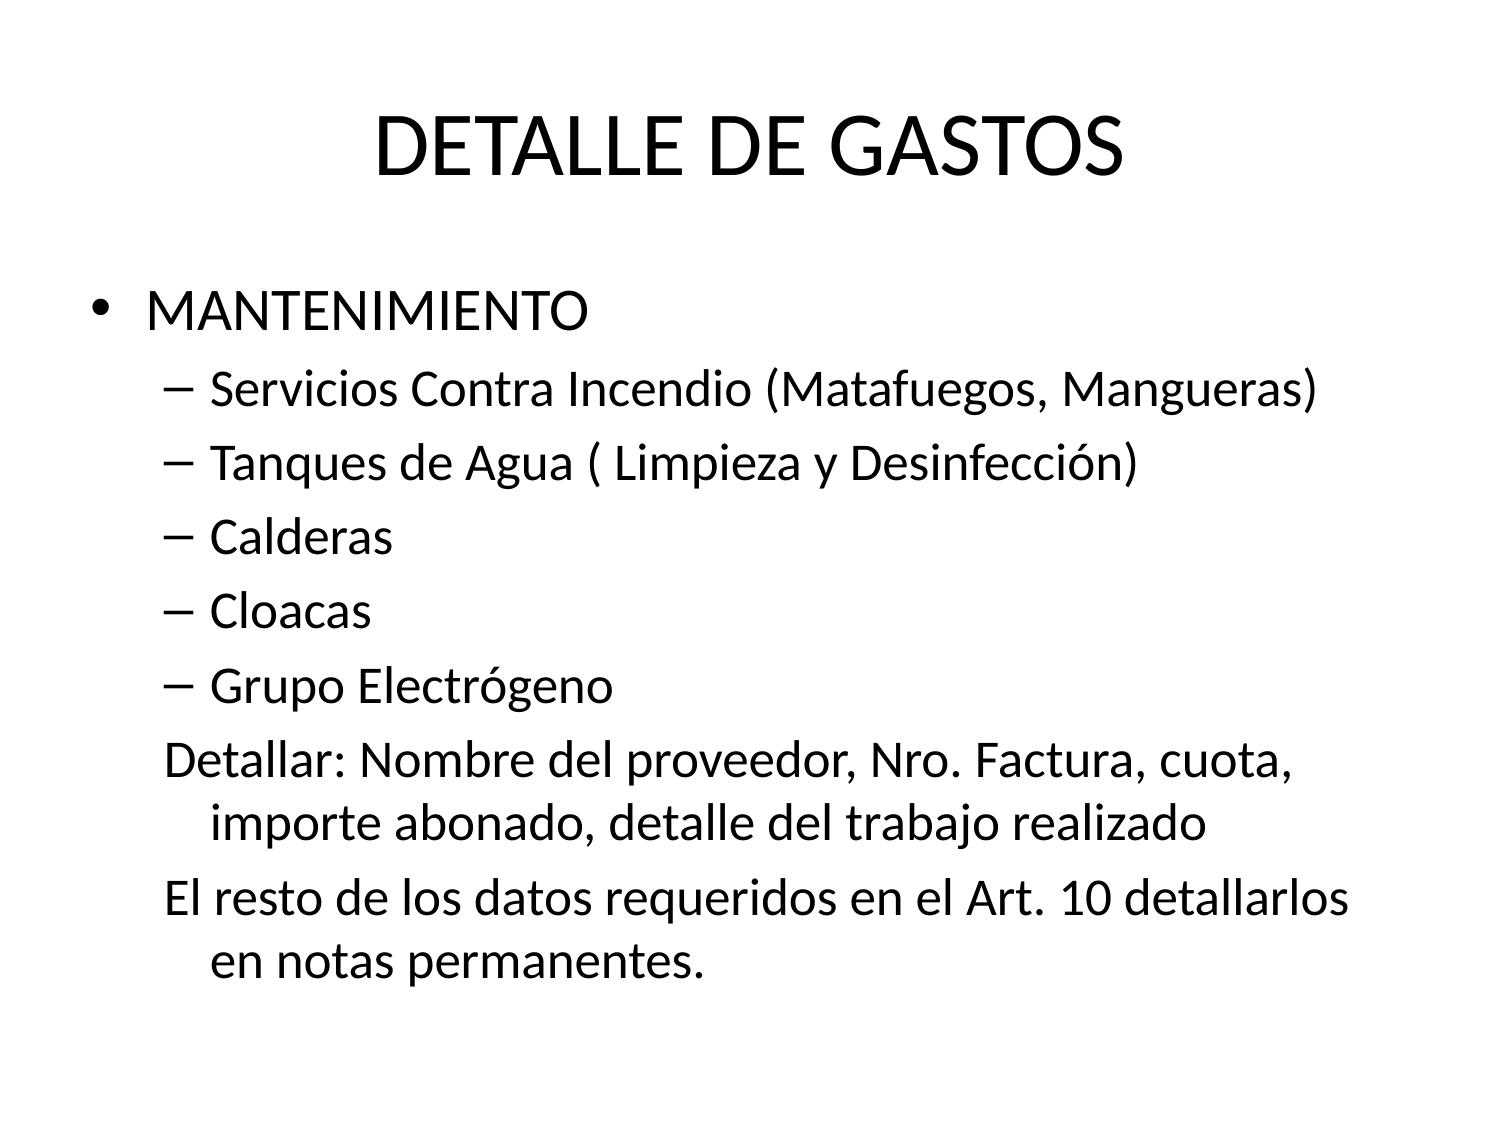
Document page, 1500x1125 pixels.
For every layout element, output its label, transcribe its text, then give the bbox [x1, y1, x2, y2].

list MANTENIMIENTO Servicios Contra Incendio (Matafuegos, Mangueras) Tanques de Agua ( Limpieza y Desinfección) Calderas Cloacas Grupo Electrógeno Detallar: Nombre del proveedor, Nro. Factura, cuota, importe abonado, detalle del trabajo realizado El resto de los datos requeridos en el Art. 10 detallarlos en notas permanentes. [75, 262, 1425, 1005]
title DETALLE DE GASTOS [75, 45, 1425, 233]
